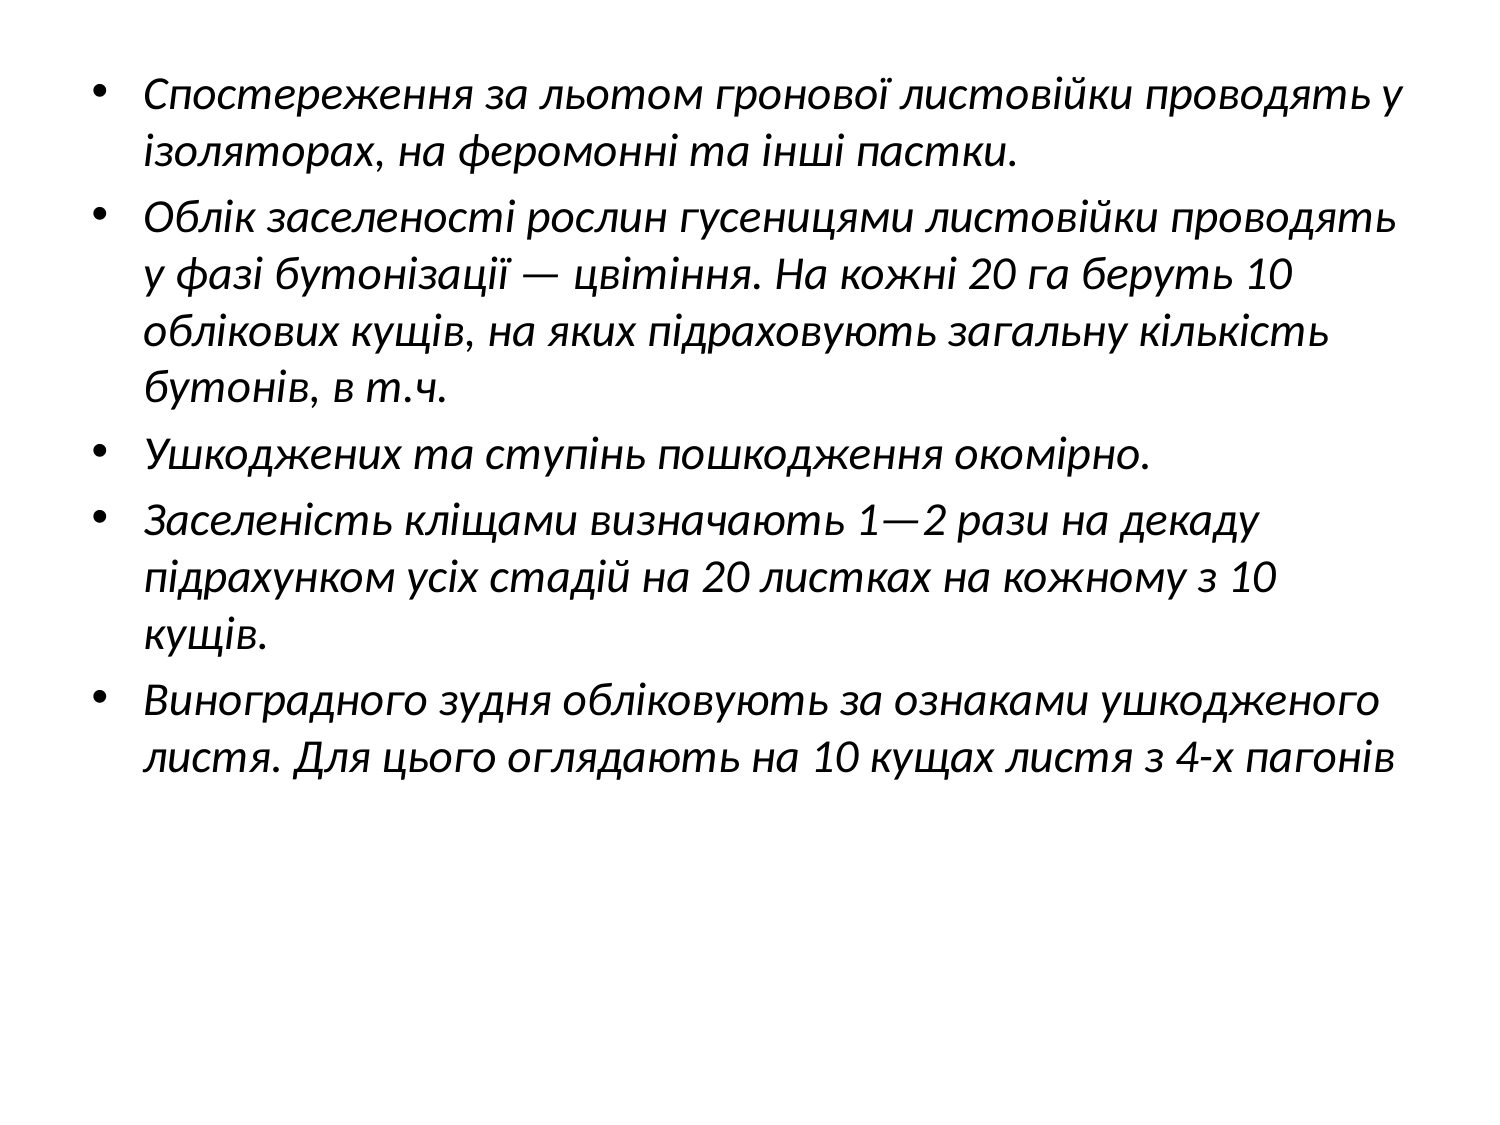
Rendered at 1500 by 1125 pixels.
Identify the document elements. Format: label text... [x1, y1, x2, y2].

list Спостереження за льотом гронової листовійки проводять у ізоляторах, на феромонні та інші пастки. Облік заселеності рослин гусеницями листовійки проводять у фазі бутонізації — цвітіння. На кожні 20 га беруть 10 облікових кущів, на яких підраховують загальну кількість бутонів, в т.ч. Ушкоджених та ступінь пошкодження окомірно. Заселеність кліщами визначають 1—2 рази на декаду підрахунком усіх стадій на 20 листках на кожному з 10 кущів. Виноградного зудня обліковують за ознаками ушкодженого листя. Для цього оглядають на 10 кущах листя з 4-х пагонів [76, 54, 1427, 797]
